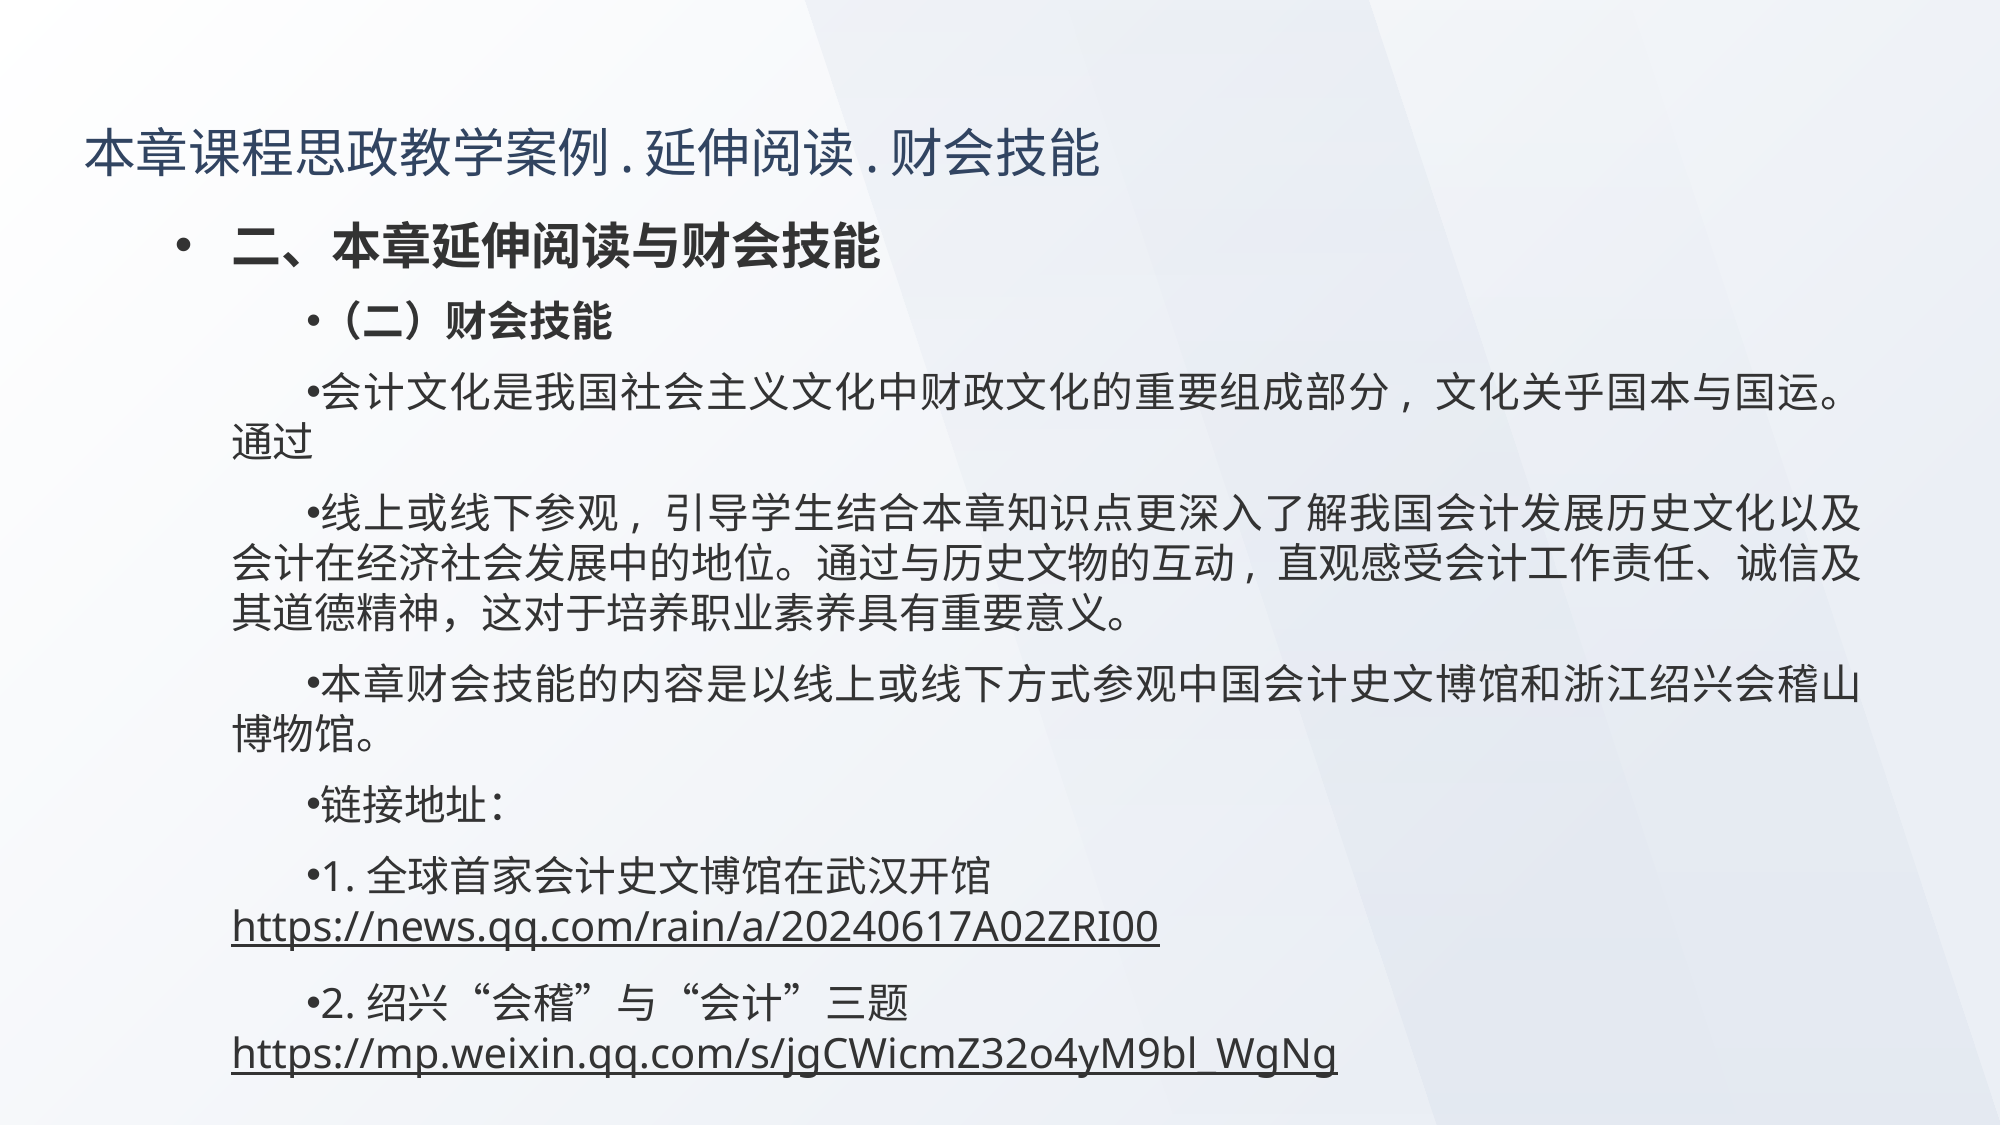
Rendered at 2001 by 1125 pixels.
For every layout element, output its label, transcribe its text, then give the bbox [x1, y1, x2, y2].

title 本章课程思政教学案例.延伸阅读.财会技能 [83, 81, 1243, 184]
list 二、本章延伸阅读与财会技能 （二）财会技能 会计文化是我国社会主义文化中财政文化的重要组成部分, 文化关乎国本与国运。通过 线上或线下参观, 引导学生结合本章知识点更深入了解我国会计发展历史文化以及会计在经济社会发展中的地位。通过与历史文物的互动, 直观感受会计工作责任、诚信及其道德精神，这对于培养职业素养具有重要意义。 本章财会技能的内容是以线上或线下方式参观中国会计史文博馆和浙江绍兴会稽山博物馆。 链接地址： 1.全球首家会计史文博馆在武汉开馆https://news.qq.com/rain/a/20240617A02ZRI00 2.绍兴“会稽”与“会计”三题https://mp.weixin.qq.com/s/jgCWicmZ32o4yM9bl_WgNg [137, 196, 1863, 964]
